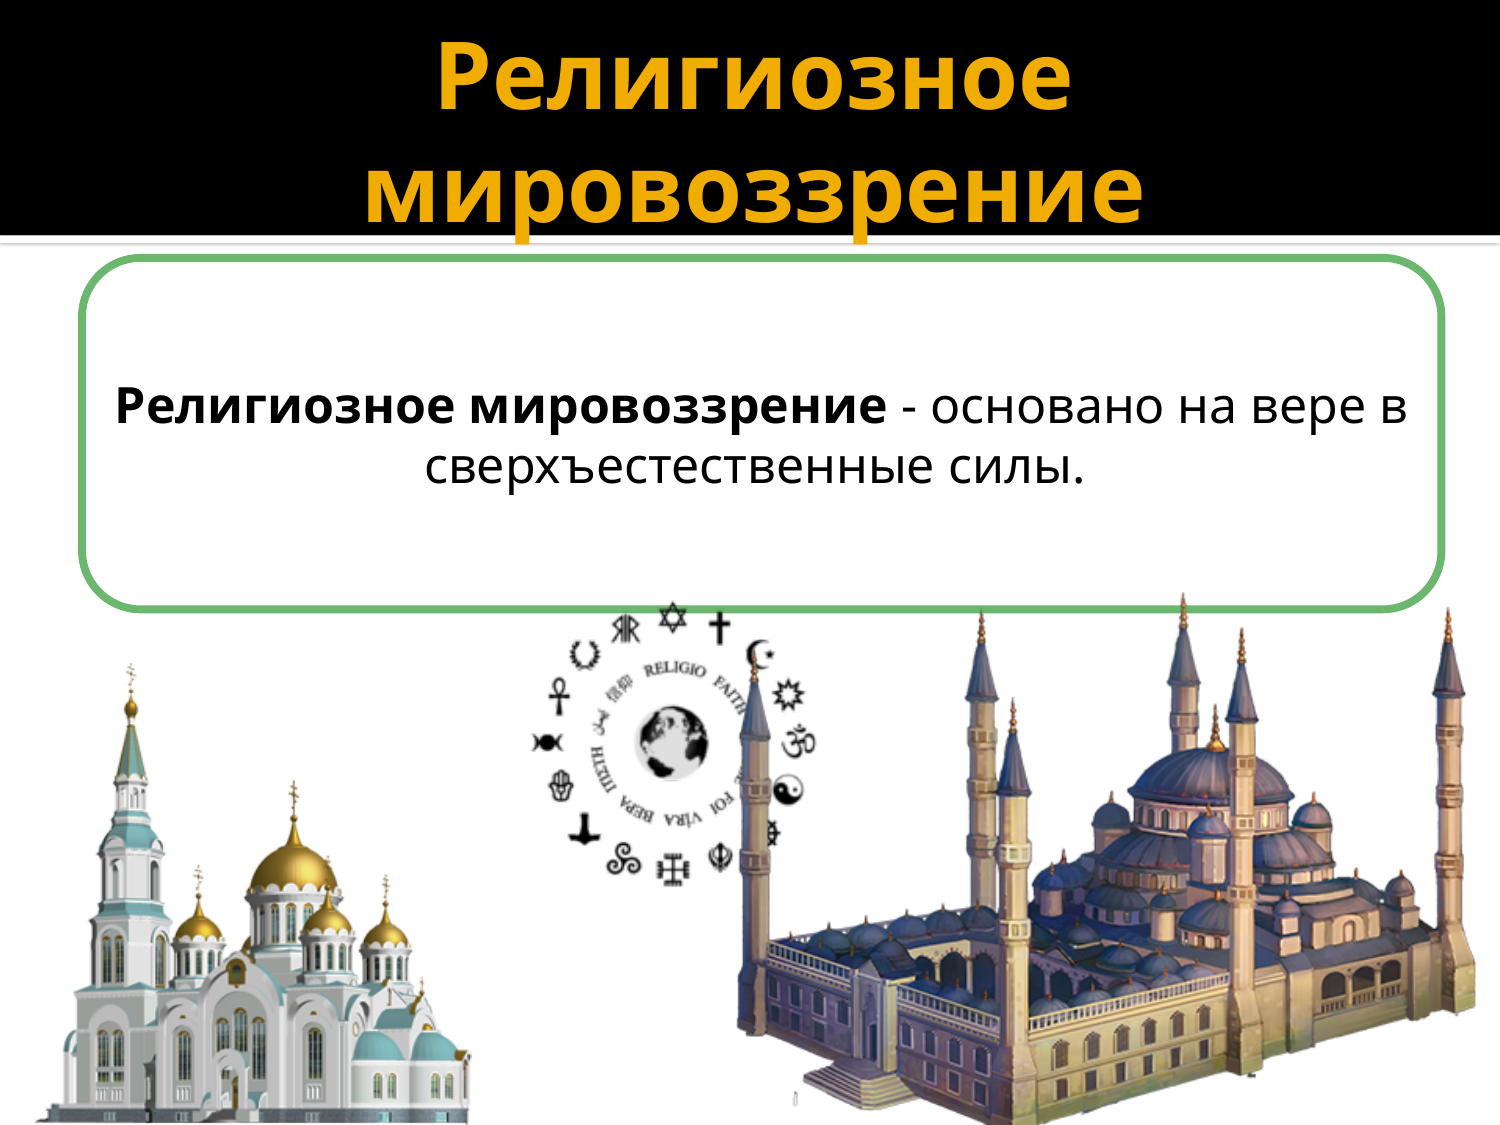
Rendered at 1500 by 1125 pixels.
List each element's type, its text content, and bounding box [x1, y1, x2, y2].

picture [527, 574, 1500, 1125]
text_box Религиозное мировоззрение - основано на вере в сверхъестественные силы. [78, 253, 1446, 614]
title Религиозное мировоззрение [75, 25, 1425, 231]
picture [35, 662, 472, 1125]
